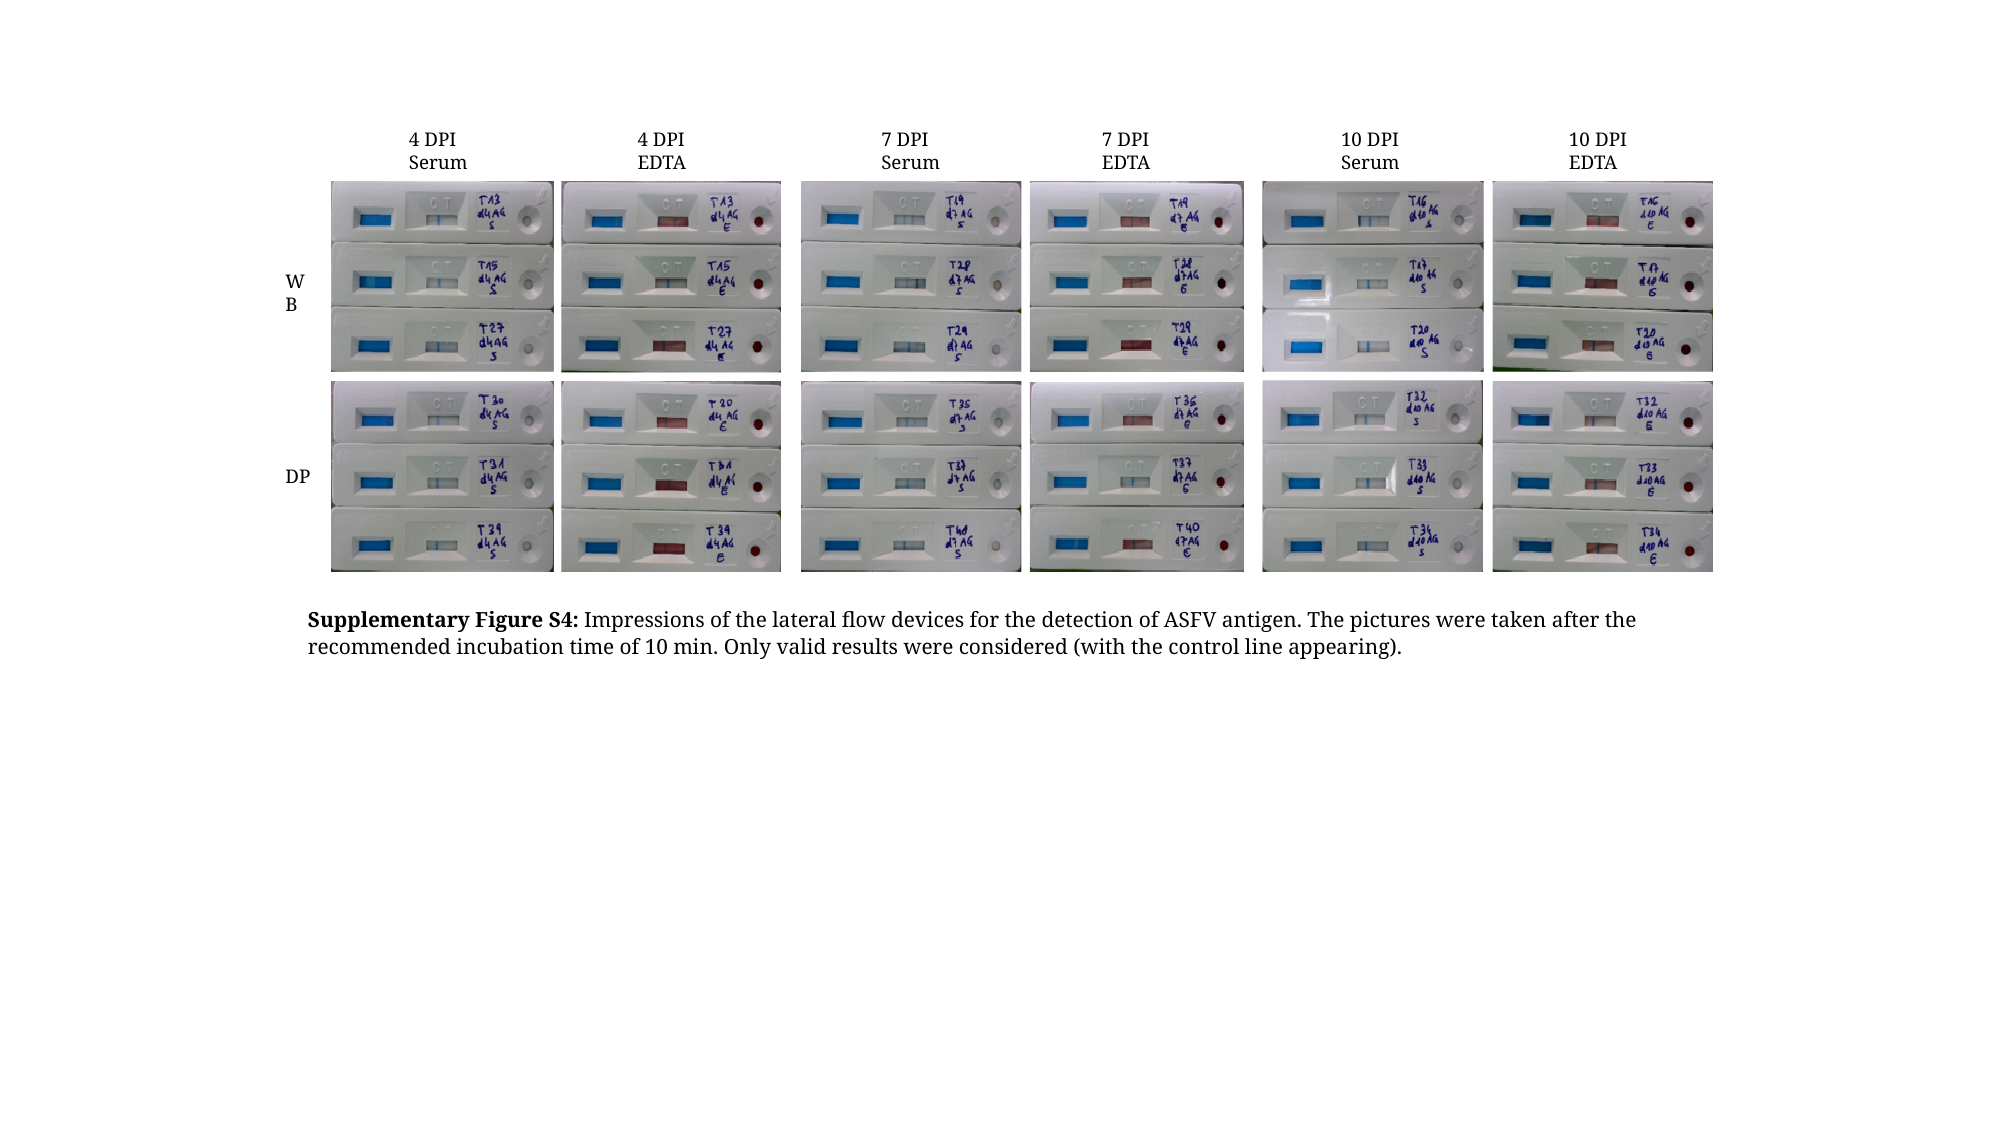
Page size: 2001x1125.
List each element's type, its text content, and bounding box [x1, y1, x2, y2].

picture [331, 181, 1713, 572]
text_box WB [270, 262, 331, 323]
text_box 7 DPI EDTA [1087, 120, 1193, 181]
text_box 10 DPI Serum [1326, 120, 1433, 181]
text_box 4 DPI EDTA [622, 120, 729, 181]
text_box DP [270, 457, 331, 495]
text_box 4 DPI Serum [394, 120, 500, 181]
text_box 7 DPI Serum [866, 120, 973, 181]
text_box Supplementary Figure S4: Impressions of the lateral flow devices for the detection of ASFV antigen. The pictures were taken after the recommended incubation time of 10 min. Only valid results were considered (with the control line appearing). [293, 597, 1660, 667]
text_box 10 DPI EDTA [1554, 120, 1660, 181]
